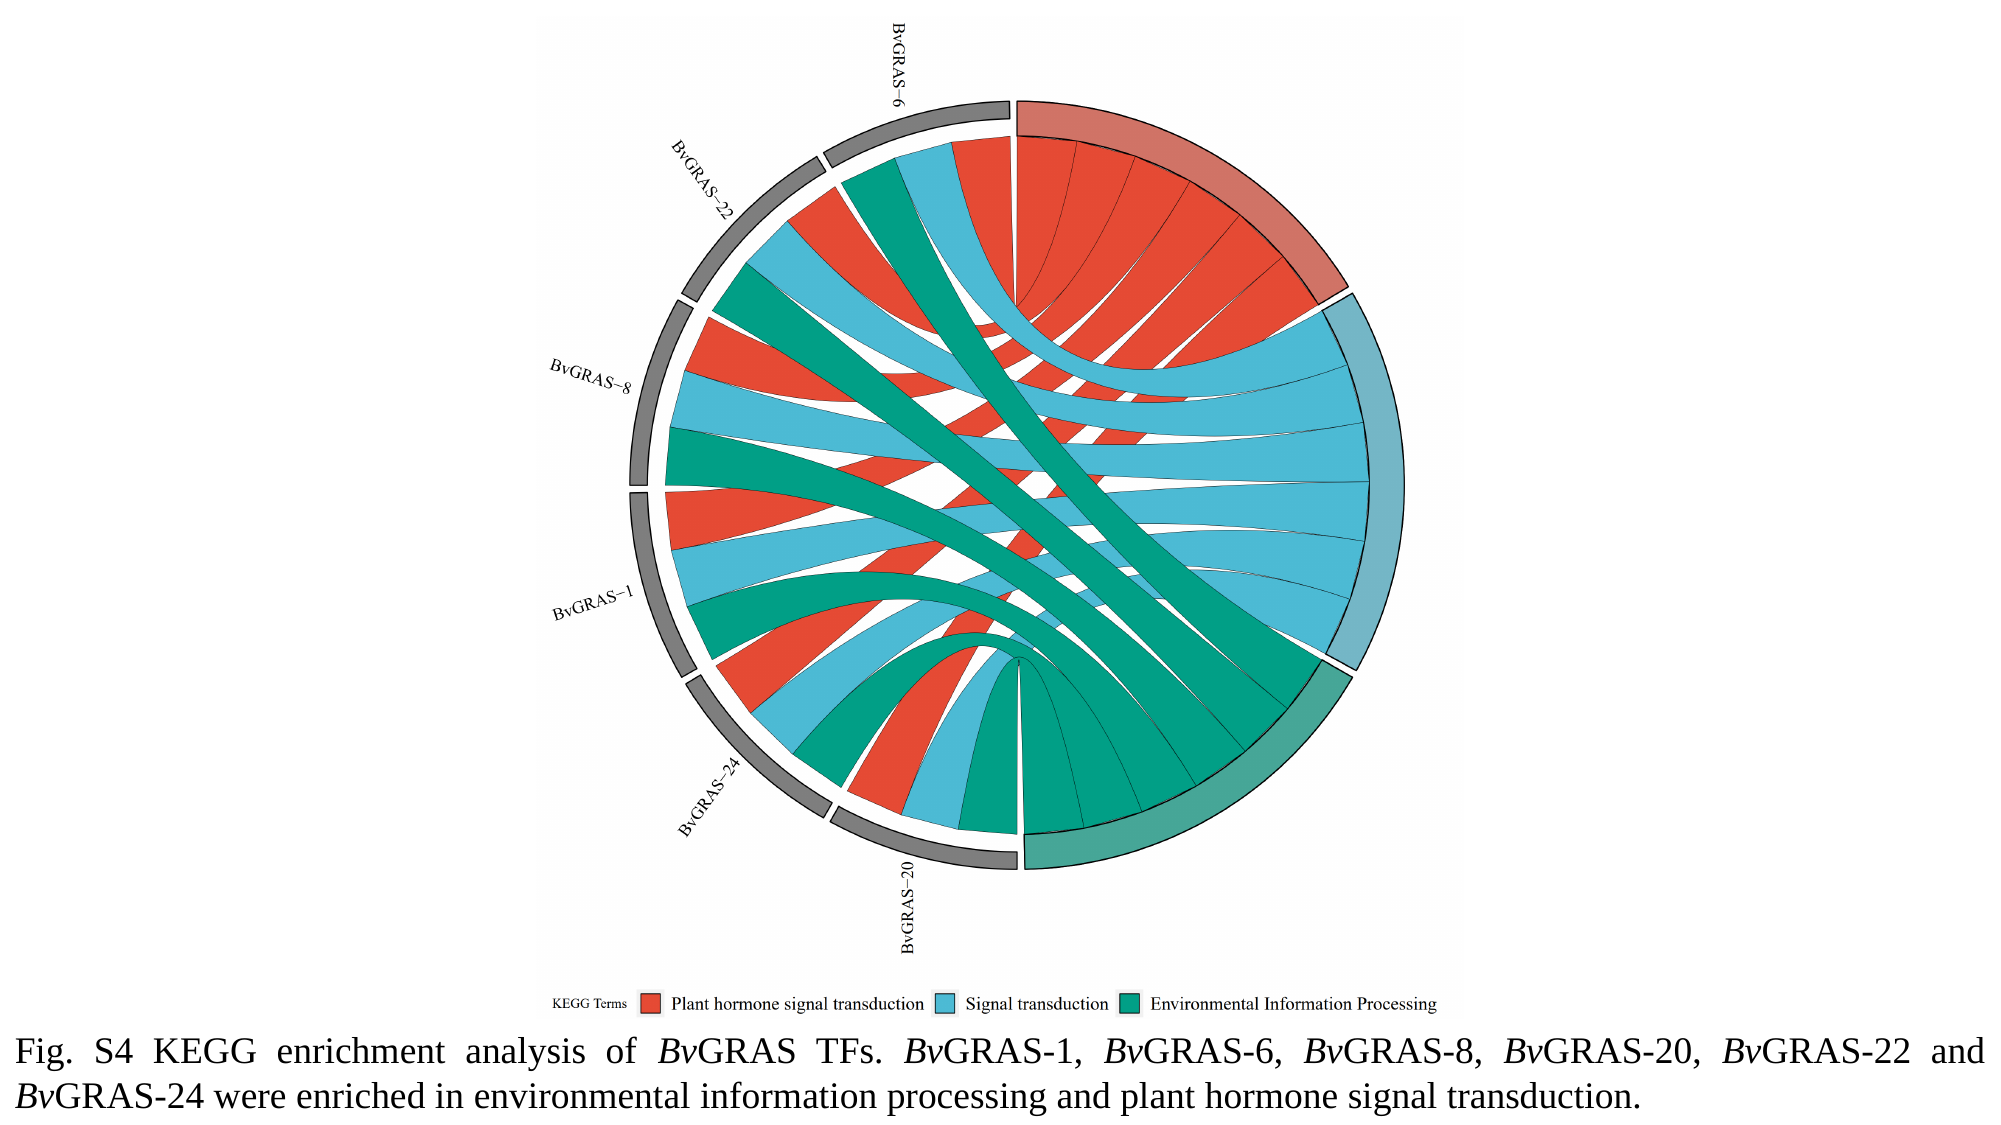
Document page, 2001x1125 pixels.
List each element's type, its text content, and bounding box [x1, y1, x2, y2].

picture [536, 16, 1464, 1019]
text_box Fig. S4 KEGG enrichment analysis of BvGRAS TFs. BvGRAS-1, BvGRAS-6, BvGRAS-8, BvGRAS-20, BvGRAS-22 and BvGRAS-24 were enriched in environmental information processing and plant hormone signal transduction. [0, 1018, 2000, 1124]
